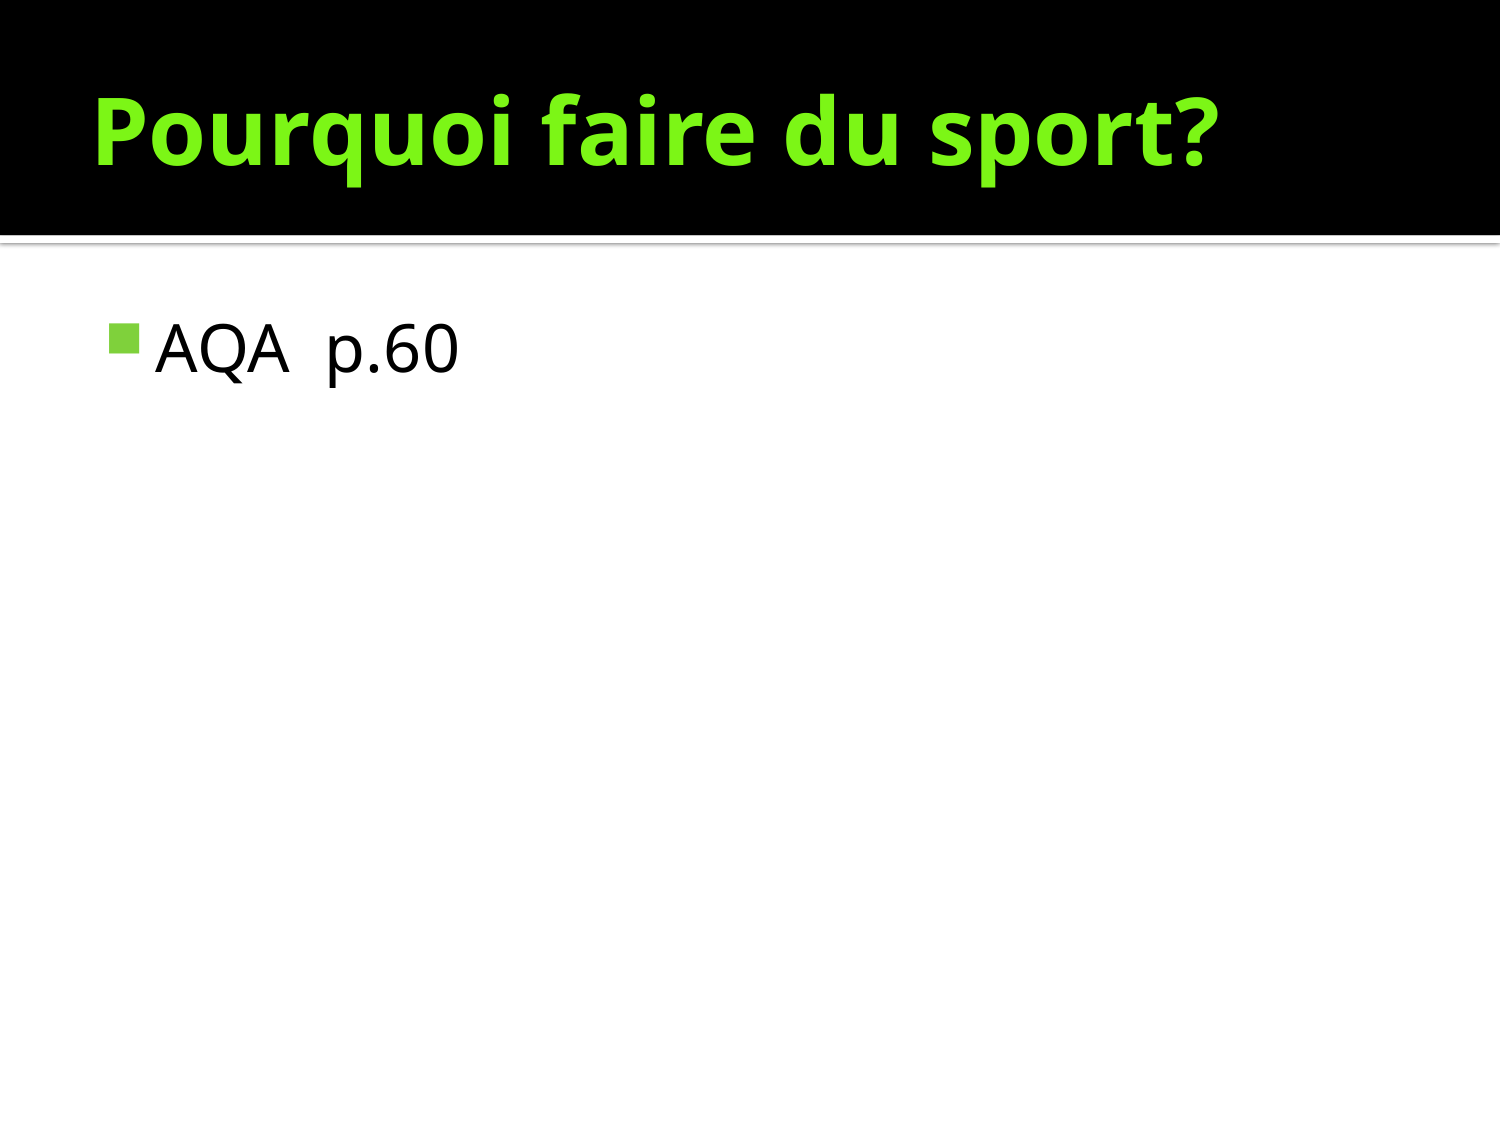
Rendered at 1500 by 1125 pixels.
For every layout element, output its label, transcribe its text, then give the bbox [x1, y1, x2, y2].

title Pourquoi faire du sport? [75, 25, 1425, 231]
list AQA p.60 [74, 290, 1426, 1051]
